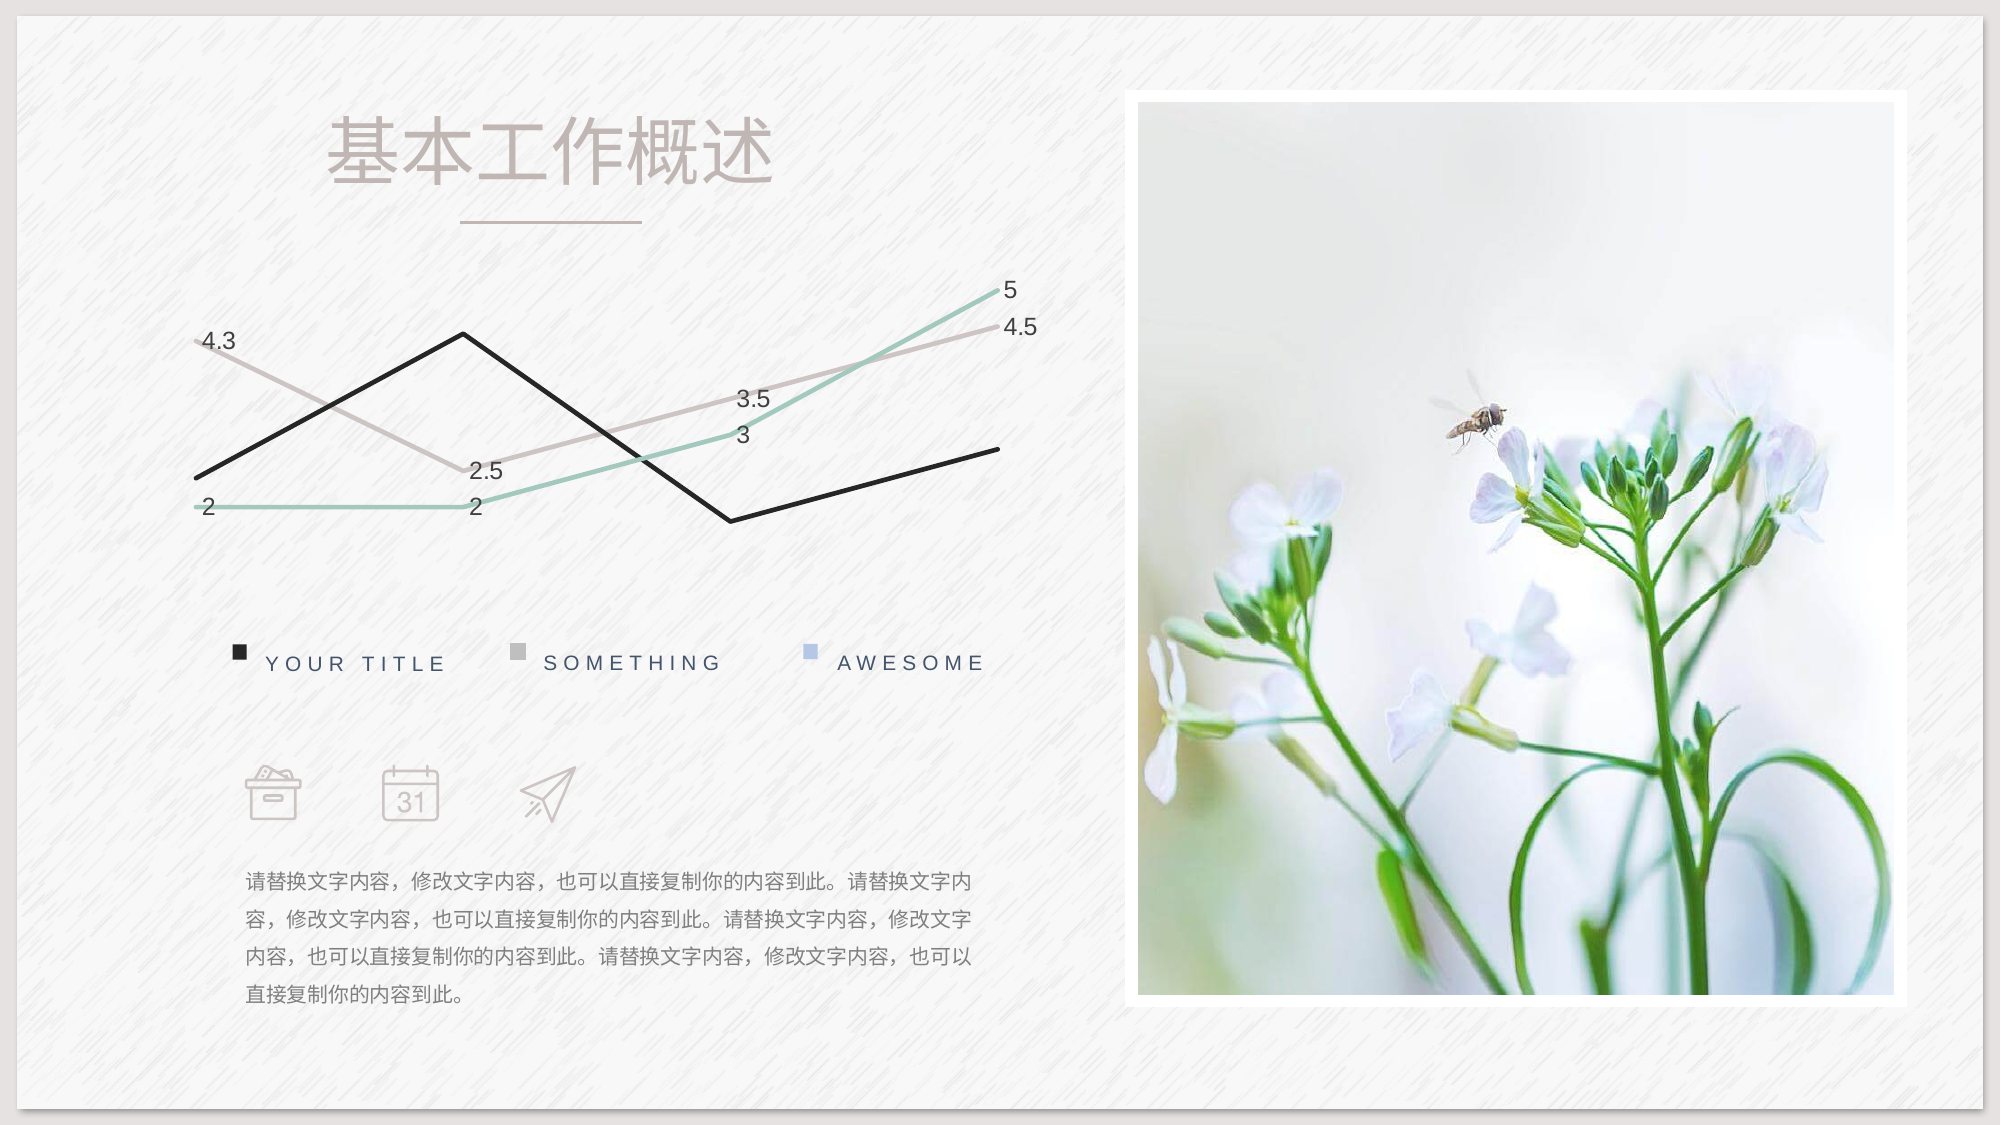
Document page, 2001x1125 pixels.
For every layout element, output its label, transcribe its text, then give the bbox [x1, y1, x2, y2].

text_box 基本工作概述 [244, 96, 858, 202]
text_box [46, 202, 1132, 679]
text_box [244, 764, 302, 821]
text_box [1131, 95, 1902, 1002]
text_box 请替换文字内容，修改文字内容，也可以直接复制你的内容到此。请替换文字内容，修改文字内容，也可以直接复制你的内容到此。请替换文字内容，修改文字内容，也可以直接复制你的内容到此。请替换文字内容，修改文字内容，也可以直接复制你的内容到此。 [230, 848, 1000, 1014]
text_box [382, 764, 440, 822]
text_box [519, 766, 577, 823]
